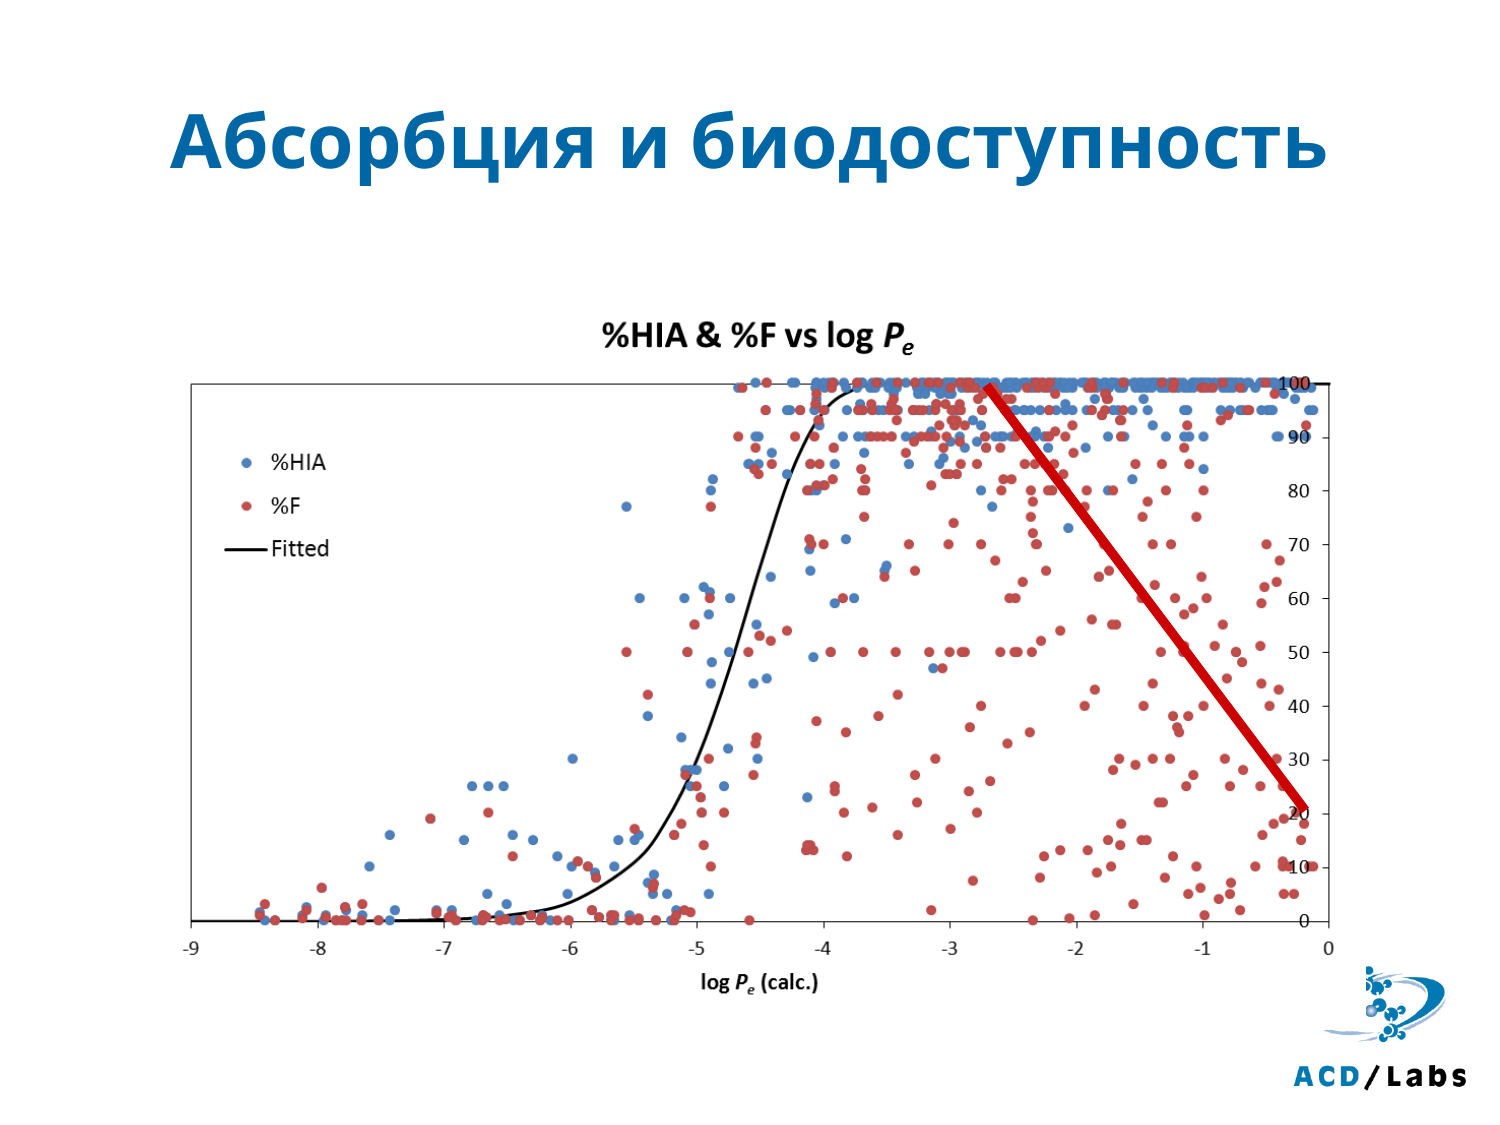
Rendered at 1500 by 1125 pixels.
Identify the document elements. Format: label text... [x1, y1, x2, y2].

picture [151, 286, 1471, 1101]
title Абсорбция и биодоступность [74, 44, 1426, 233]
